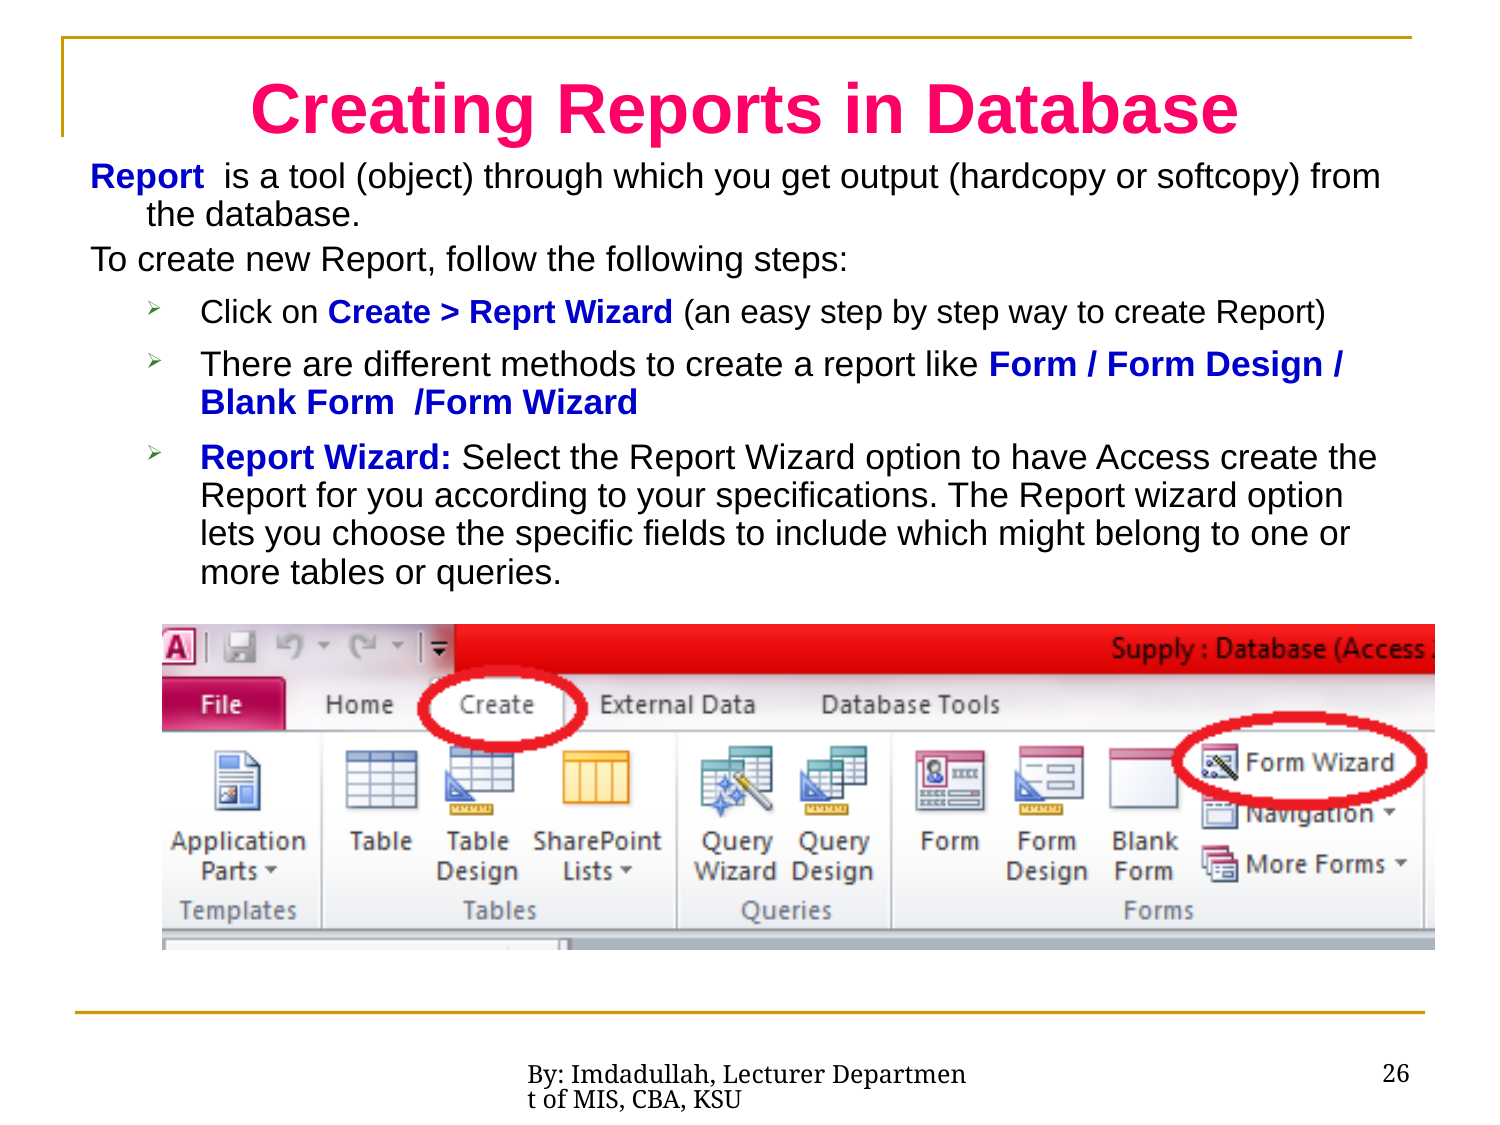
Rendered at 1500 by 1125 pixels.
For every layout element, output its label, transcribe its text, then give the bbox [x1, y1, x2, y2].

picture [162, 624, 1436, 951]
footer By: Imdadullah, Lecturer Department of MIS, CBA, KSU [512, 1025, 988, 1100]
list Report is a tool (object) through which you get output (hardcopy or softcopy) from the database. To create new Report, follow the following steps: Click on Create > Reprt Wizard (an easy step by step way to create Report) There are different methods to create a report like Form / Form Design / Blank Form /Form Wizard Report Wizard: Select the Report Wizard option to have Access create the Report for you according to your specifications. The Report wizard option lets you choose the specific fields to include which might belong to one or more tables or queries. [75, 149, 1400, 977]
title Creating Reports in Database [76, 52, 1415, 158]
slide_number 26 [1074, 1024, 1425, 1100]
